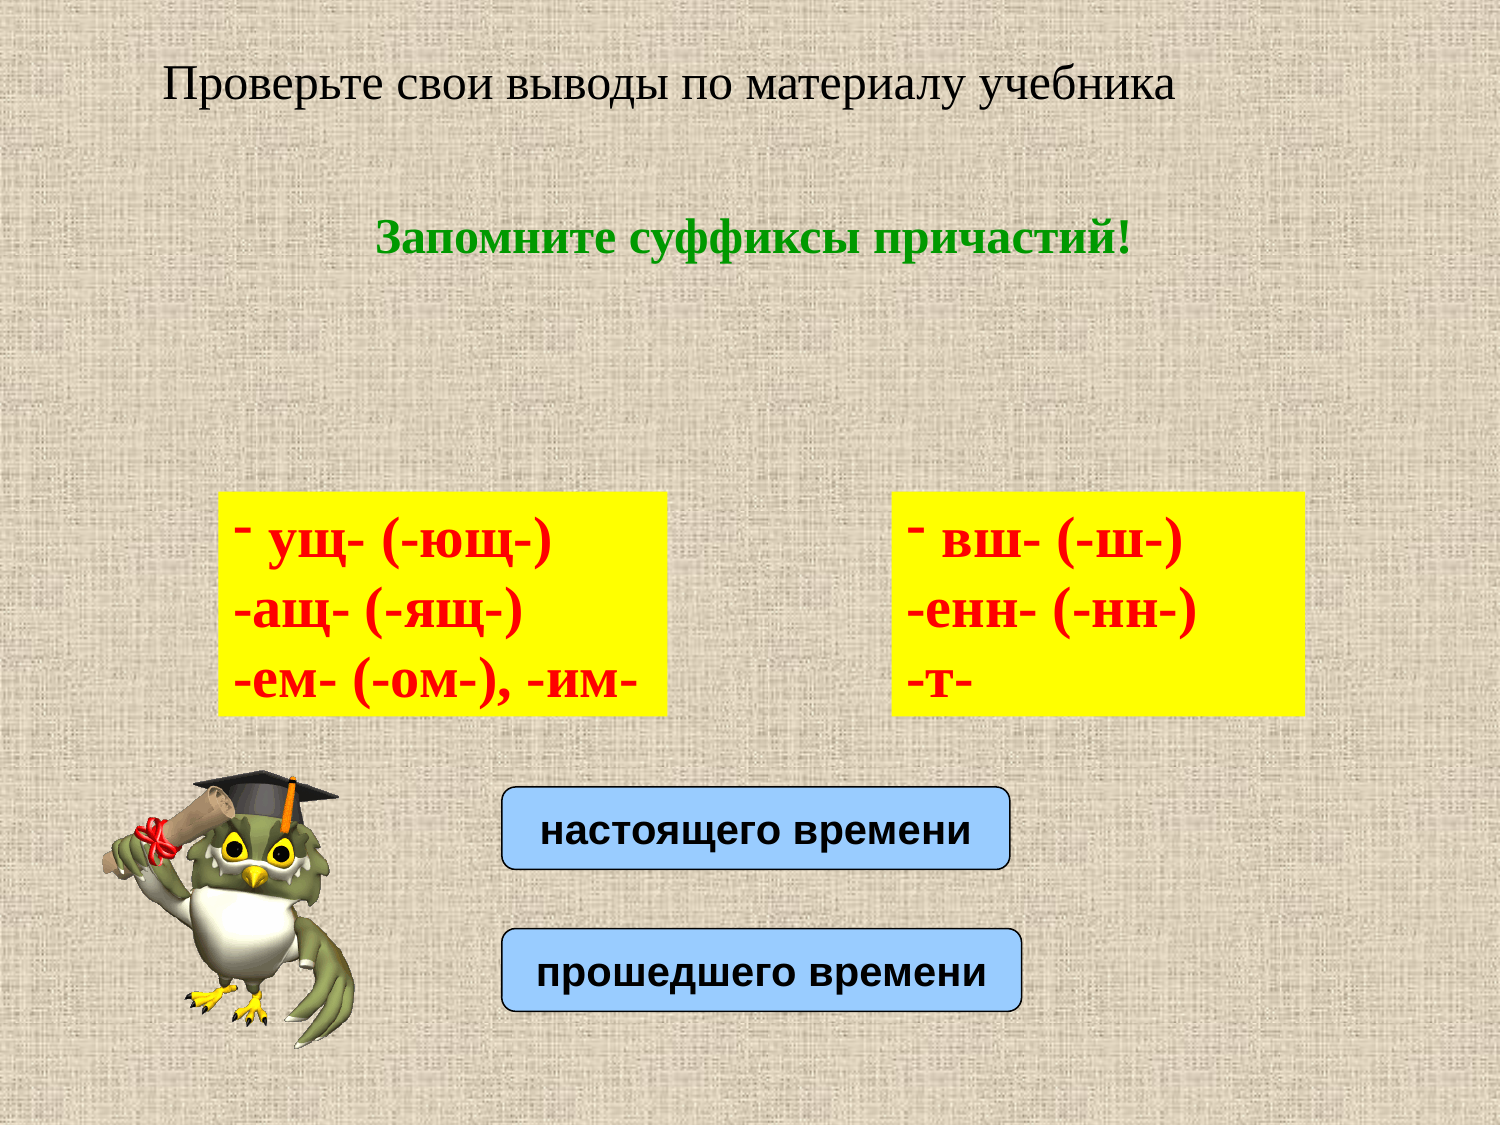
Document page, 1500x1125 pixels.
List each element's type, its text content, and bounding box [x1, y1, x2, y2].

text_box Проверьте свои выводы по материалу учебника [147, 42, 1436, 118]
text_box Запомните суффиксы причастий! [360, 196, 1211, 272]
picture [0, 0, 1500, 1125]
text_box ущ- (-ющ-) -ащ- (-ящ-) -ем- (-ом-), -им- [218, 491, 668, 717]
text_box вш- (-ш-) -енн- (-нн-) -т- [891, 491, 1306, 717]
text_box настоящего времени [501, 786, 1010, 870]
text_box прошедшего времени [501, 928, 1022, 1012]
